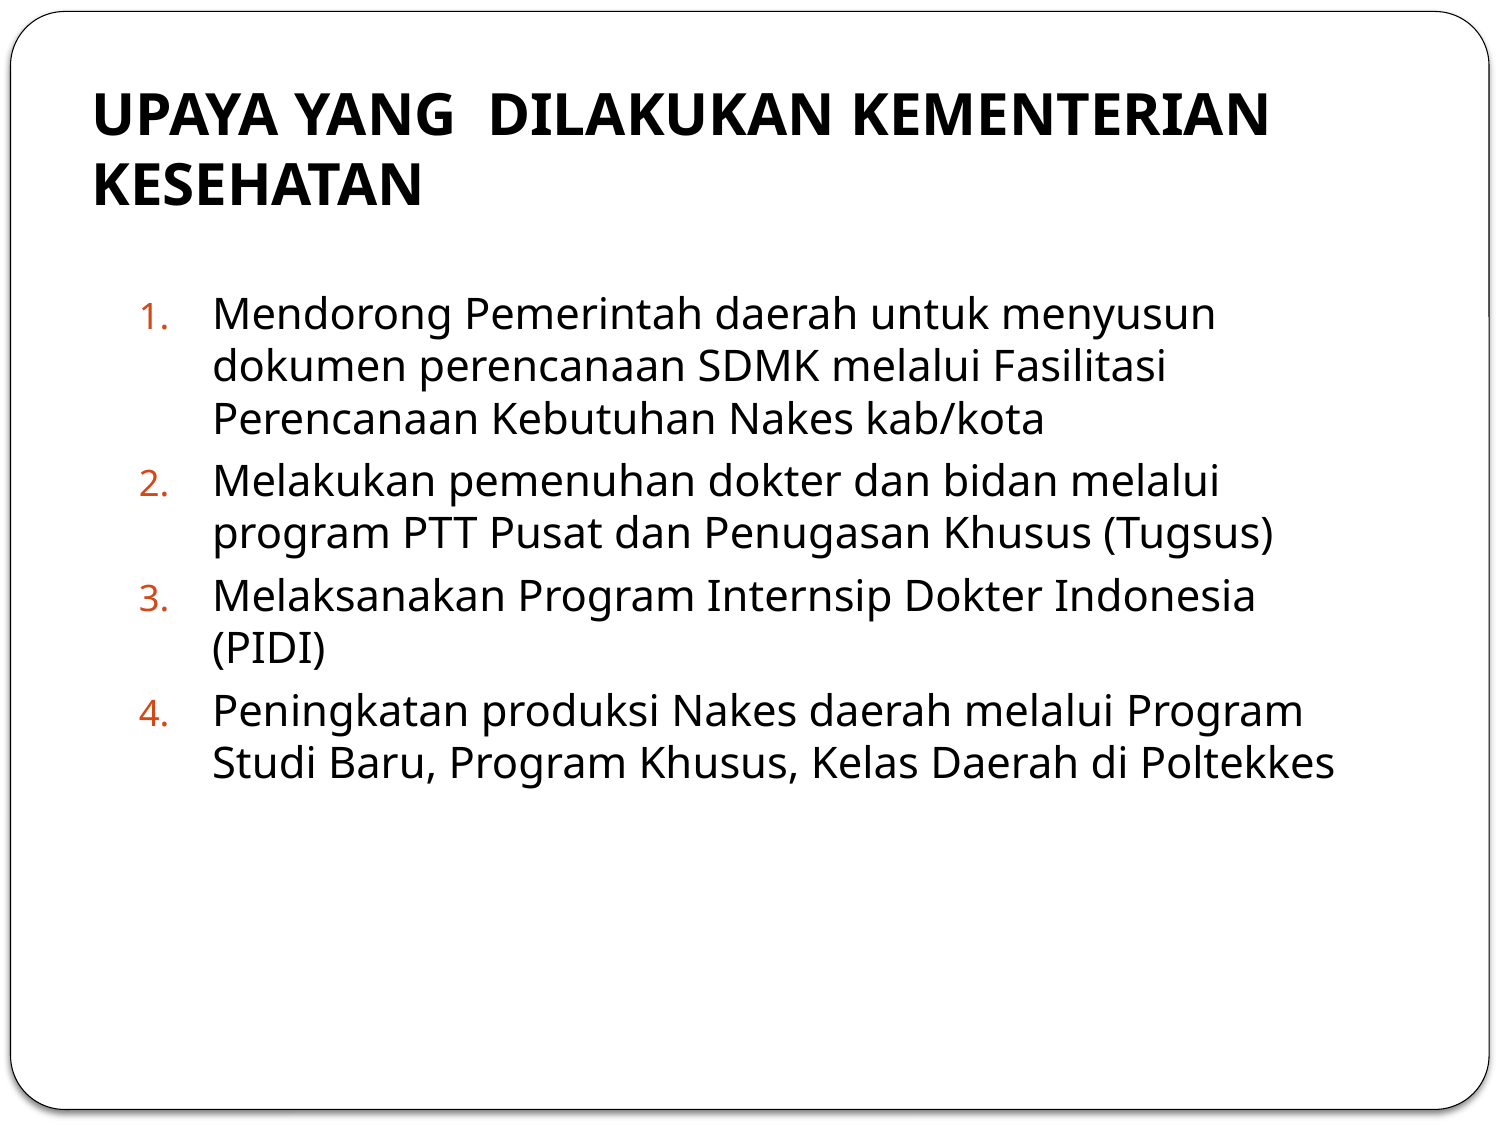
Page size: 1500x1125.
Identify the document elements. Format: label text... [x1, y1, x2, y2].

list Mendorong Pemerintah daerah untuk menyusun dokumen perencanaan SDMK melalui Fasilitasi Perencanaan Kebutuhan Nakes kab/kota Melakukan pemenuhan dokter dan bidan melalui program PTT Pusat dan Penugasan Khusus (Tugsus) Melaksanakan Program Internsip Dokter Indonesia (PIDI) Peningkatan produksi Nakes daerah melalui Program Studi Baru, Program Khusus, Kelas Daerah di Poltekkes [123, 278, 1358, 867]
title UPAYA YANG DILAKUKAN KEMENTERIAN KESEHATAN [76, 45, 1388, 233]
